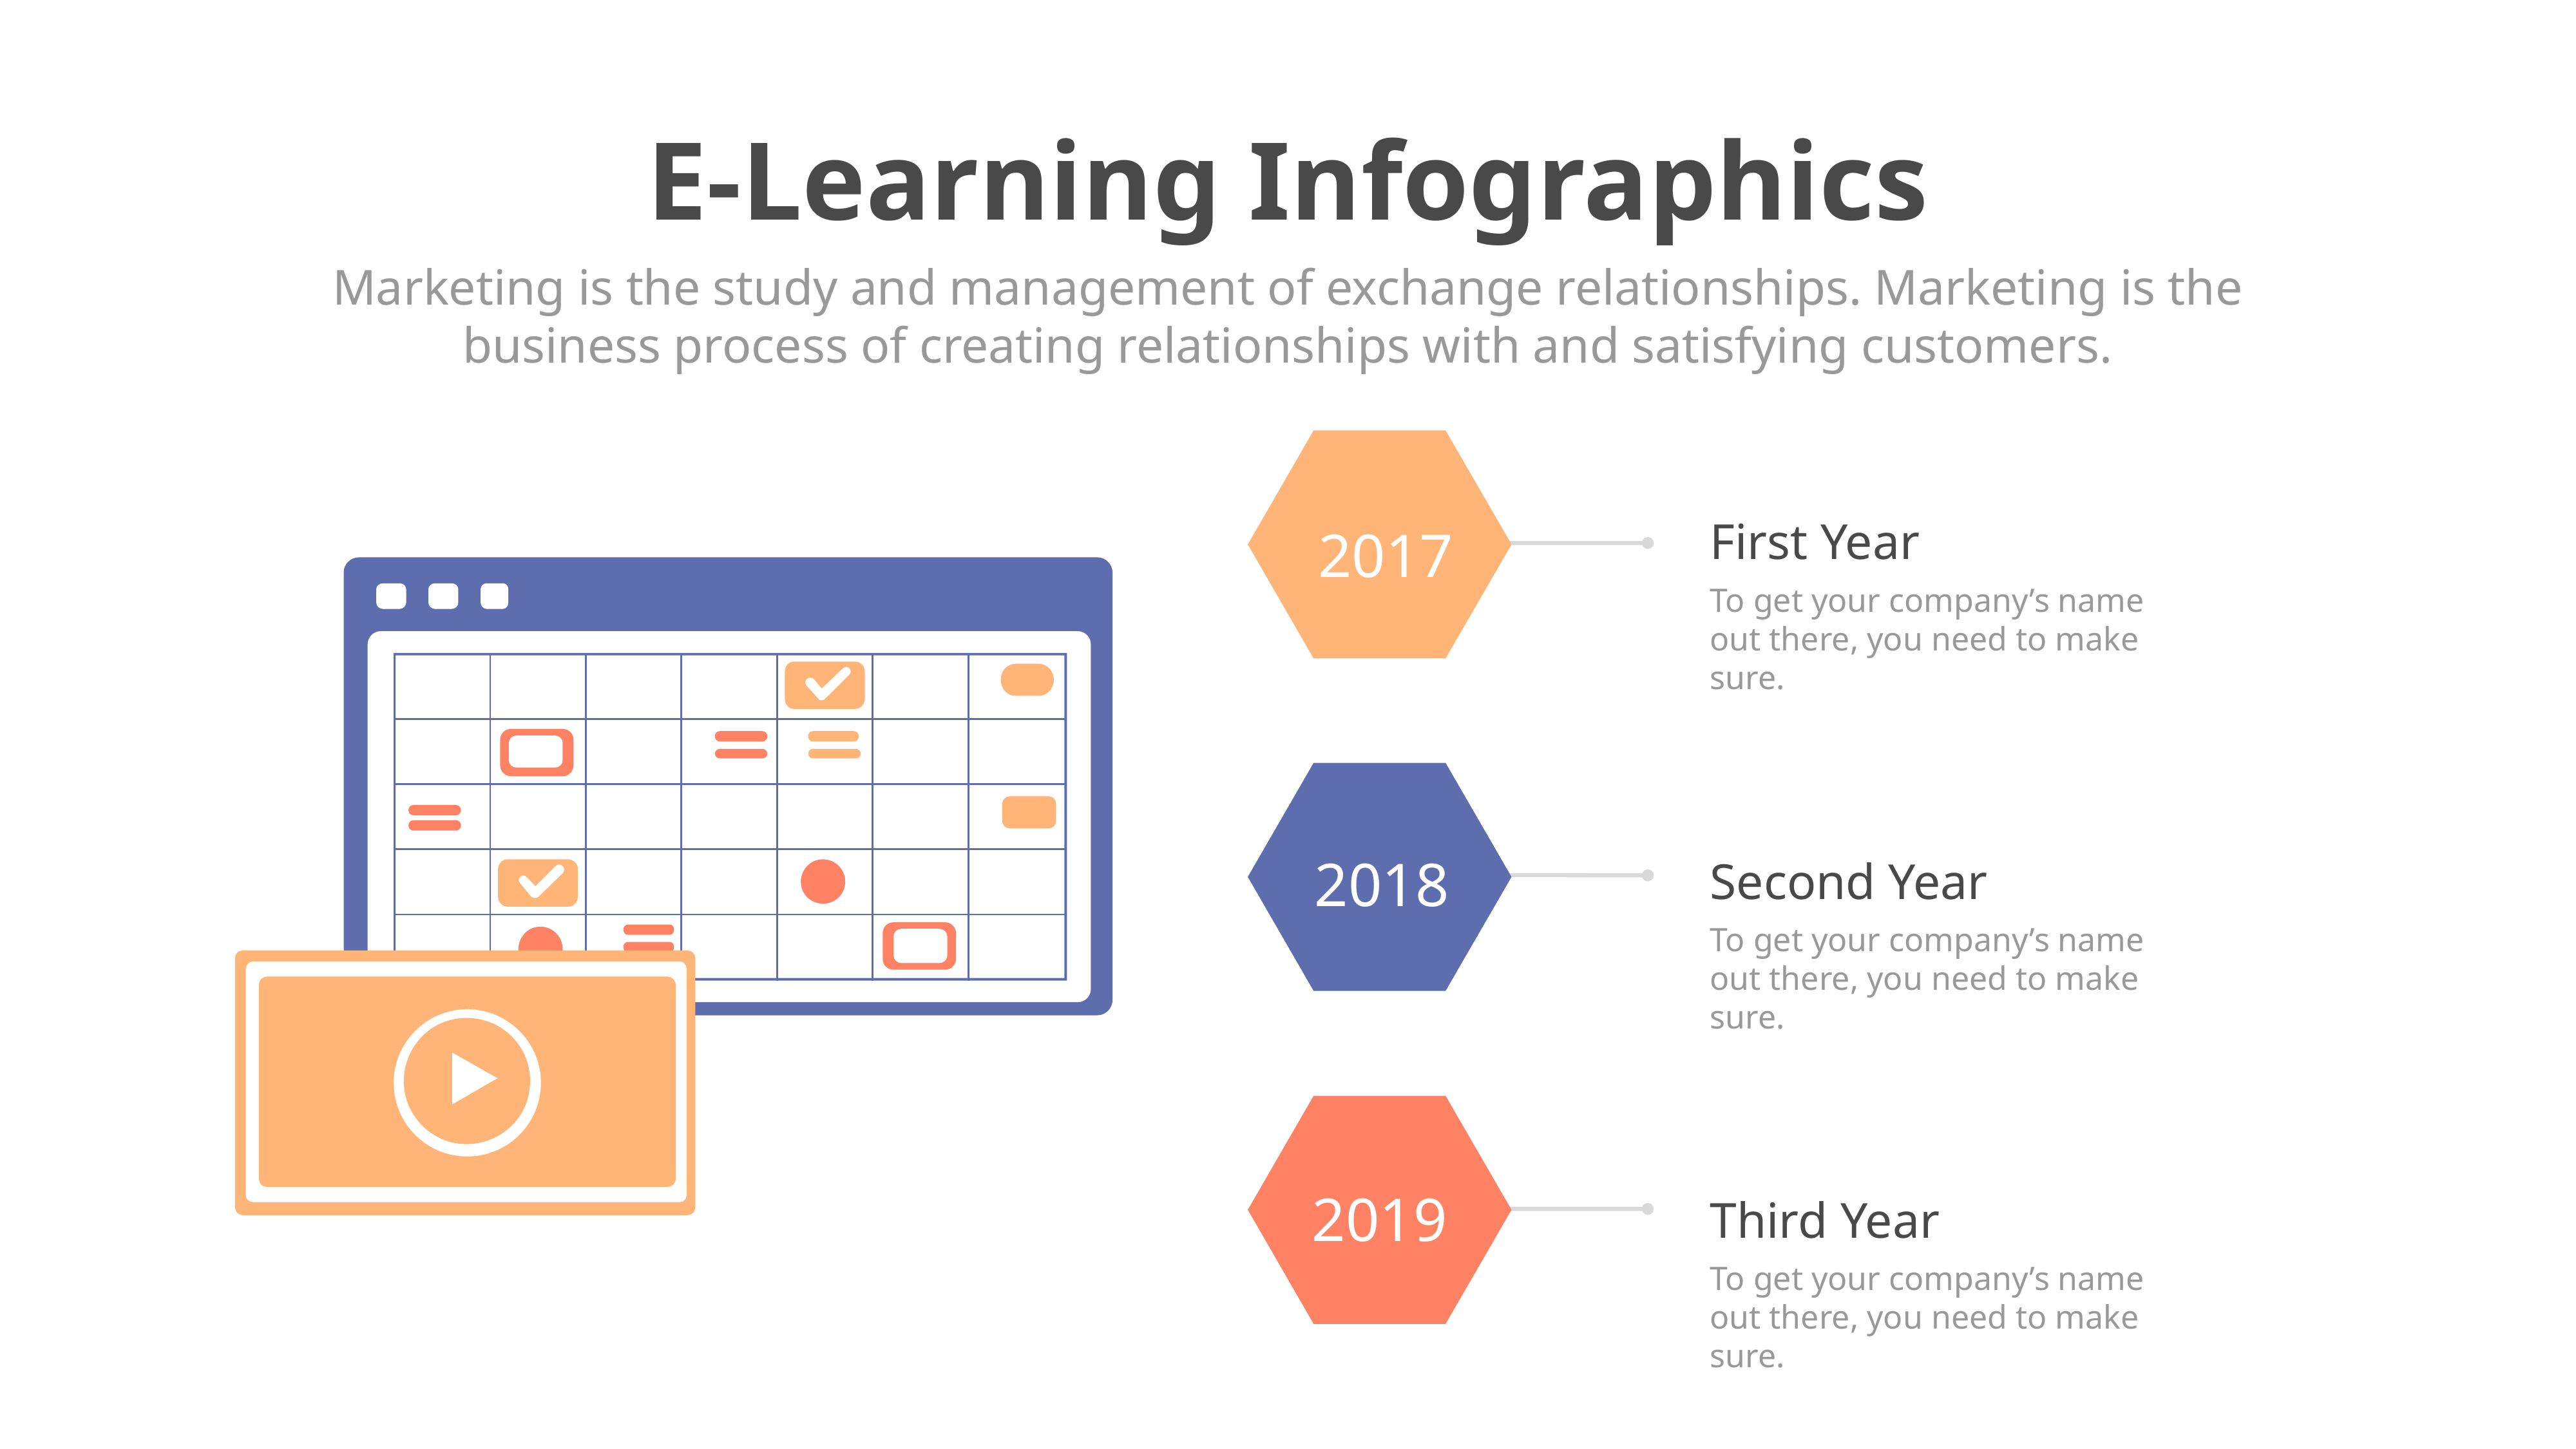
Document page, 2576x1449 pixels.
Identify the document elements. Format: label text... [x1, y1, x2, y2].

text_box [683, 913, 776, 916]
text_box [1266, 1095, 1493, 1177]
text_box [874, 783, 967, 786]
text_box [1002, 796, 1056, 829]
text_box [498, 859, 578, 907]
text_box [1000, 663, 1054, 696]
text_box [394, 1009, 541, 1157]
text_box [874, 913, 967, 916]
text_box [1512, 1205, 1652, 1213]
text_box [481, 583, 509, 609]
text_box 2019 [1254, 1177, 1506, 1258]
text_box [403, 1018, 530, 1144]
text_box [801, 859, 846, 904]
text_box [519, 864, 564, 898]
text_box [245, 961, 687, 1202]
text_box [874, 848, 967, 851]
text_box [343, 557, 1113, 1016]
text_box [508, 735, 563, 768]
text_box [778, 913, 872, 916]
text_box [587, 913, 680, 916]
text_box [408, 820, 461, 831]
text_box [394, 913, 489, 916]
text_box [587, 848, 680, 851]
text_box [1511, 871, 1652, 880]
text_box [778, 783, 872, 786]
text_box [808, 731, 859, 742]
text_box [883, 922, 957, 970]
text_box [680, 655, 683, 950]
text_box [1701, 506, 2178, 663]
text_box [1248, 862, 1256, 891]
text_box [967, 655, 969, 981]
text_box [489, 655, 491, 950]
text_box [1701, 1184, 2178, 1341]
text_box [683, 848, 776, 851]
text_box [587, 783, 680, 786]
text_box [1268, 762, 1492, 842]
text_box [1276, 594, 1483, 659]
text_box [623, 924, 674, 935]
text_box [1274, 923, 1485, 991]
text_box [394, 848, 489, 851]
text_box [808, 748, 861, 759]
text_box 2018 [1256, 842, 1508, 923]
text_box [872, 655, 874, 981]
text_box [785, 661, 865, 709]
text_box [376, 583, 406, 609]
text_box [778, 848, 872, 851]
text_box [1275, 1258, 1484, 1324]
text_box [281, 108, 2295, 379]
text_box [776, 655, 778, 981]
text_box 2017 [1259, 513, 1512, 594]
text_box [234, 950, 696, 1215]
text_box [394, 652, 1067, 981]
text_box [969, 848, 1065, 851]
text_box [1506, 1200, 1512, 1220]
text_box [491, 848, 585, 851]
text_box [428, 583, 459, 609]
text_box [491, 913, 585, 916]
text_box [408, 804, 461, 816]
text_box [491, 783, 585, 786]
text_box [500, 728, 574, 777]
text_box [623, 942, 674, 950]
text_box [969, 783, 1065, 786]
text_box [452, 1052, 498, 1104]
text_box [1266, 430, 1494, 513]
text_box [714, 748, 768, 759]
text_box [1248, 524, 1259, 565]
text_box [805, 667, 851, 701]
text_box [394, 783, 489, 786]
text_box [1248, 1200, 1254, 1220]
text_box [367, 631, 1091, 1003]
text_box [518, 926, 563, 950]
text_box [893, 929, 948, 963]
text_box [683, 783, 776, 786]
text_box [714, 731, 768, 742]
text_box [258, 976, 676, 1187]
text_box [1512, 539, 1652, 547]
text_box [969, 913, 1065, 916]
text_box [1508, 871, 1512, 884]
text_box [1701, 846, 2178, 1003]
